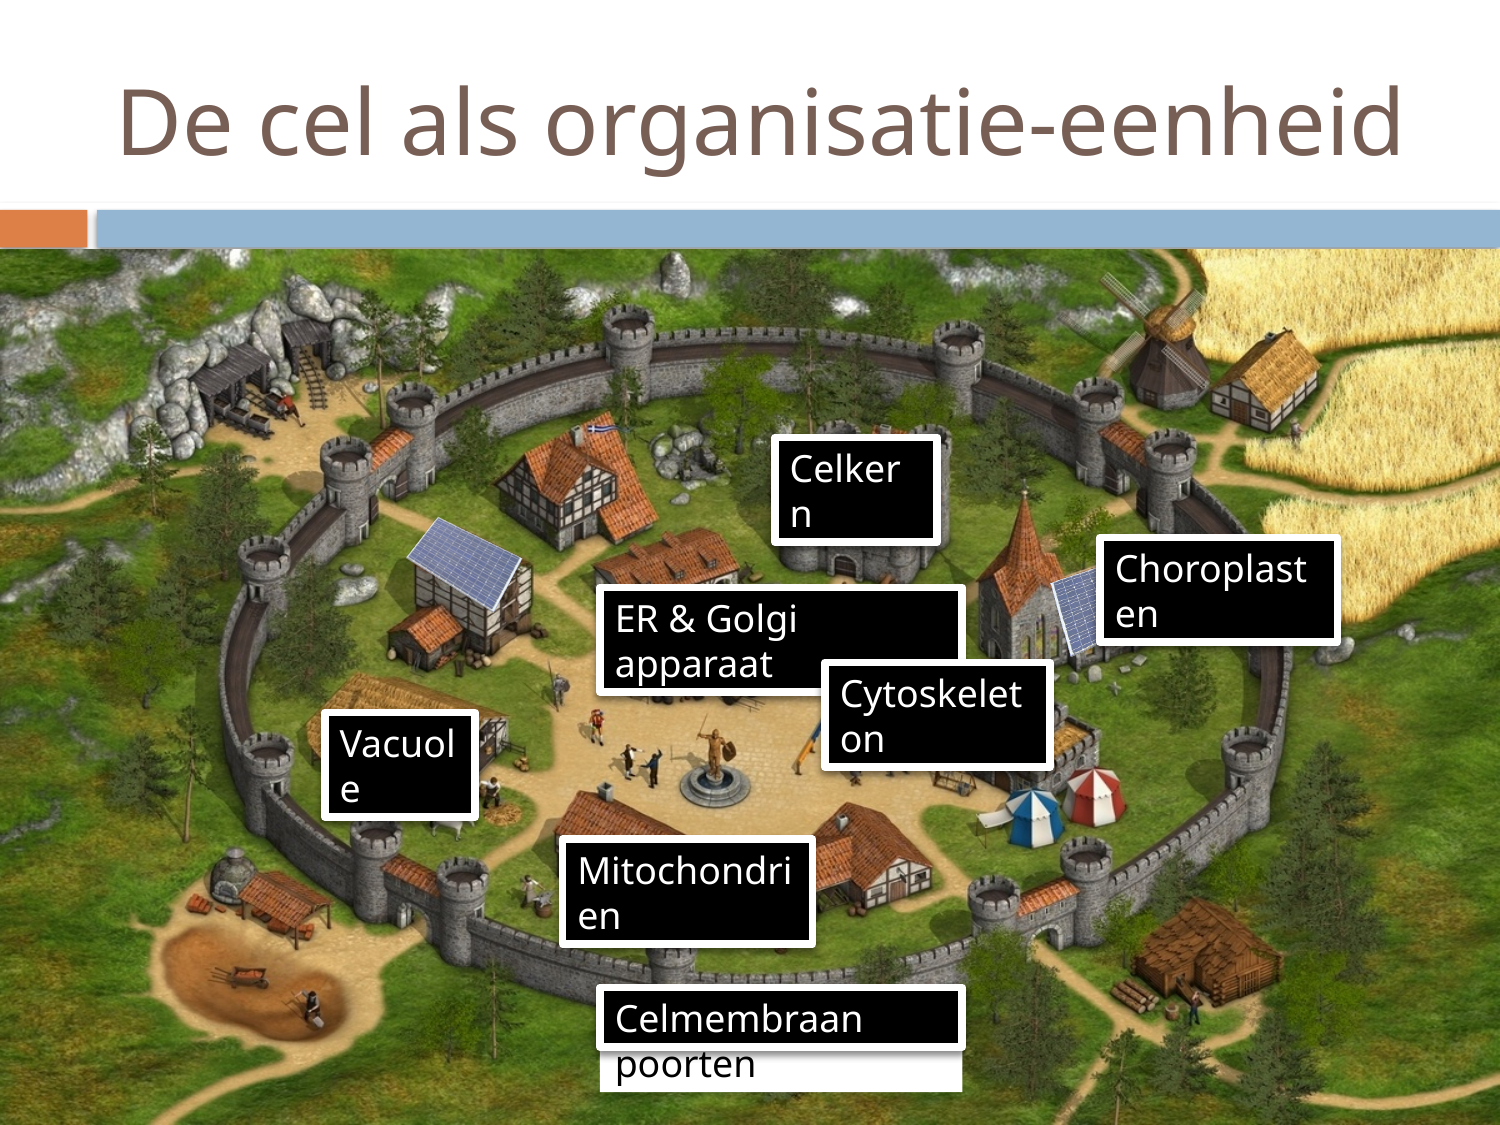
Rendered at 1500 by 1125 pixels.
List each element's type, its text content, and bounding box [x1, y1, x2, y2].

picture [0, 249, 1500, 1125]
title De cel als organisatie-eenheid [100, 37, 1439, 201]
